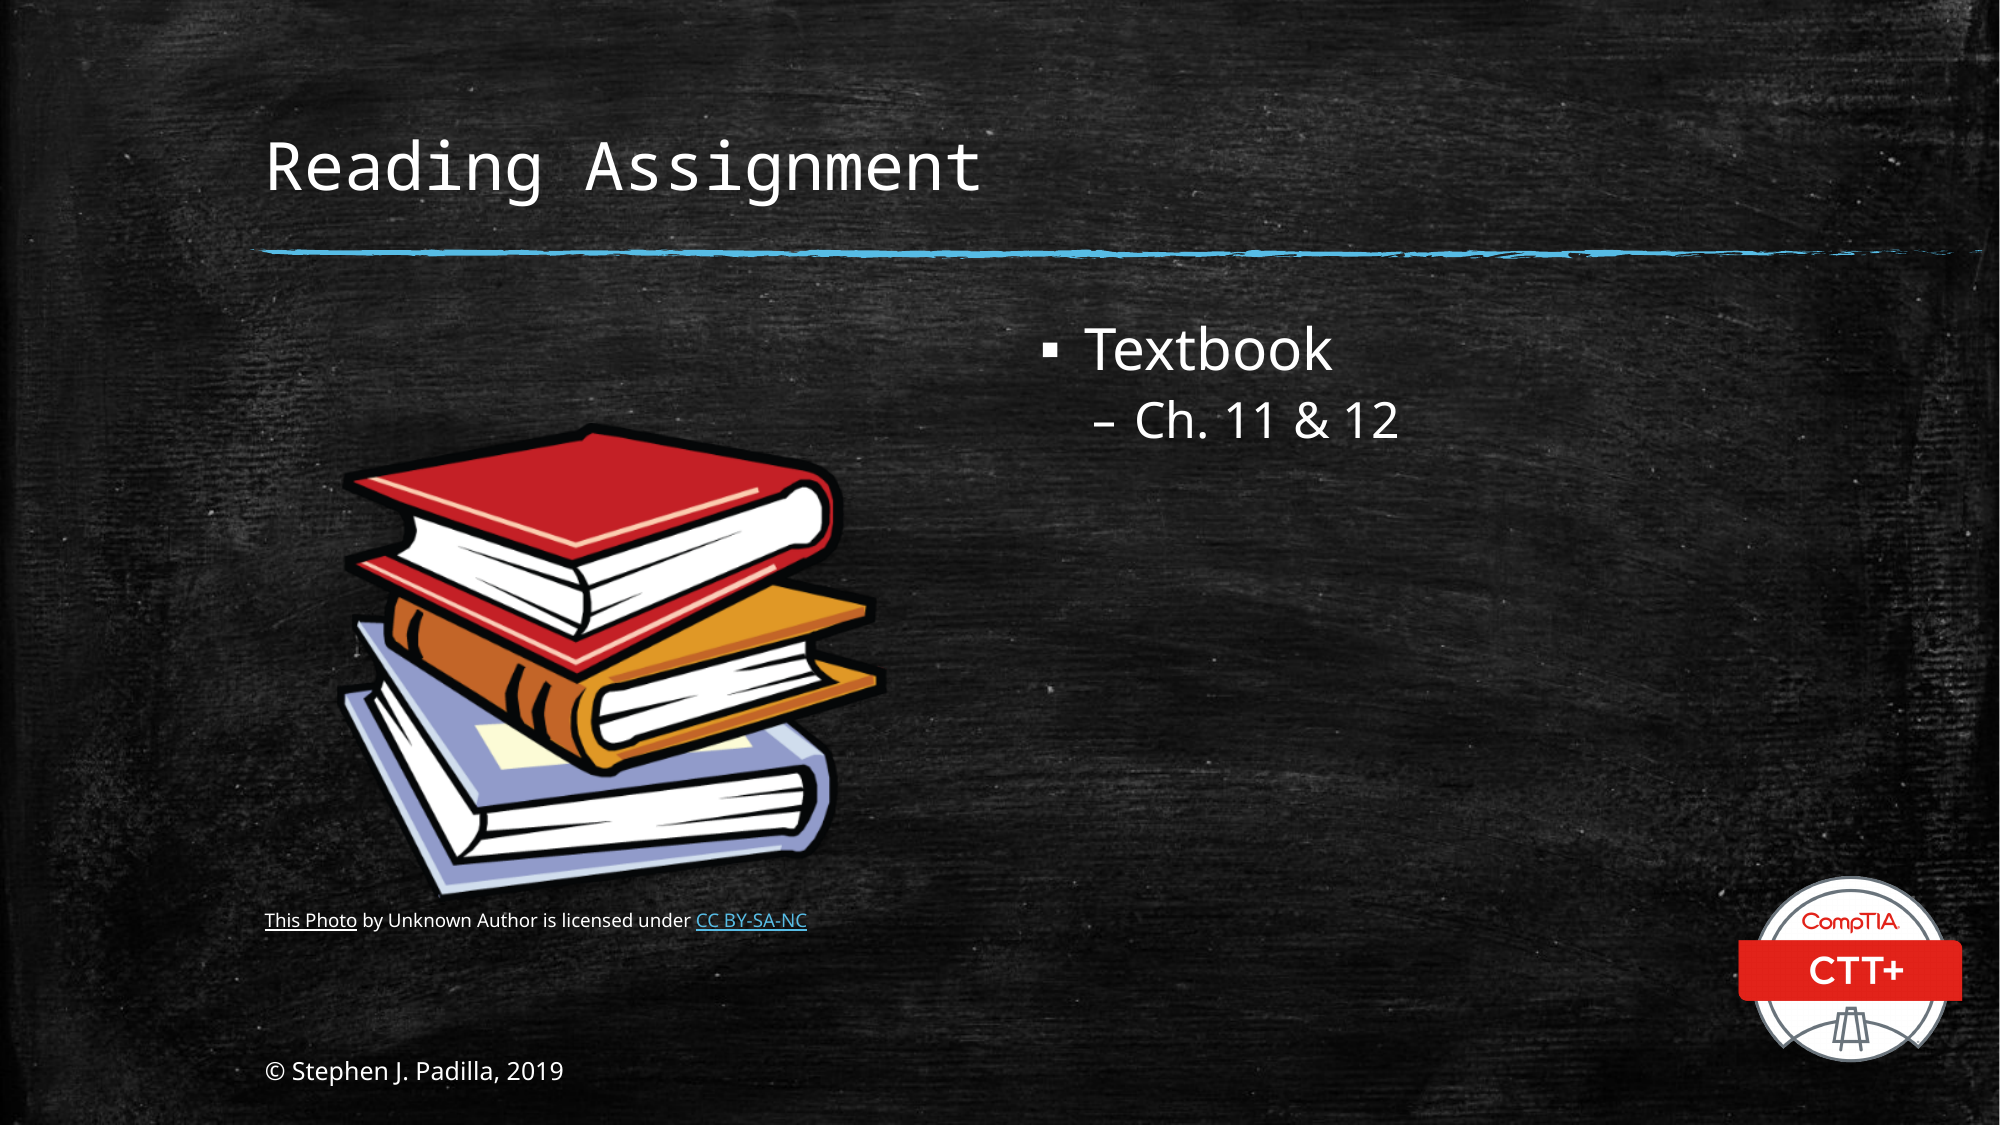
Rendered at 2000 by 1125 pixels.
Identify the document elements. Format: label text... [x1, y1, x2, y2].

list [249, 423, 975, 902]
title Reading Assignment [249, 45, 1750, 213]
picture [1699, 824, 2000, 1125]
text_box This Photo by Unknown Author is licensed under CC BY-SA-NC [249, 902, 975, 943]
footer © Stephen J. Padilla, 2019 [249, 1050, 1288, 1096]
list Textbook Ch. 11 & 12 [1024, 312, 1750, 1013]
